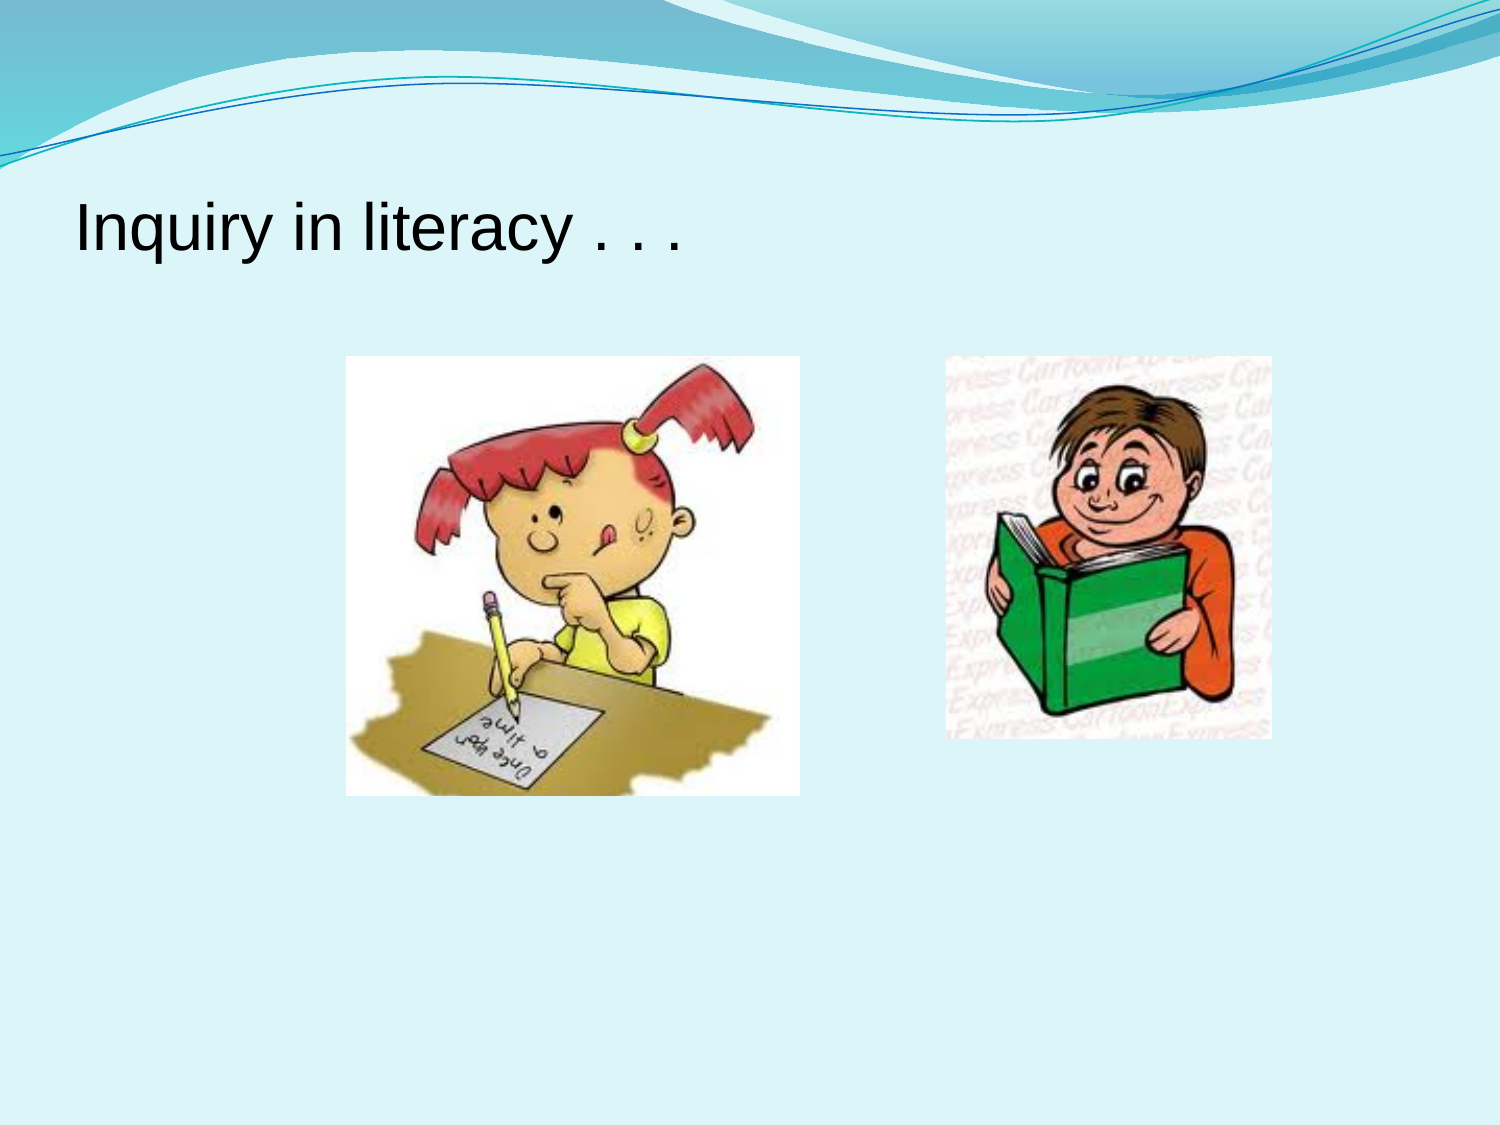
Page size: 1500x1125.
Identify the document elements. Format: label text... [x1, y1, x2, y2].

picture [345, 356, 801, 796]
picture [945, 356, 1273, 739]
text_box Inquiry in literacy . . . [59, 176, 701, 272]
